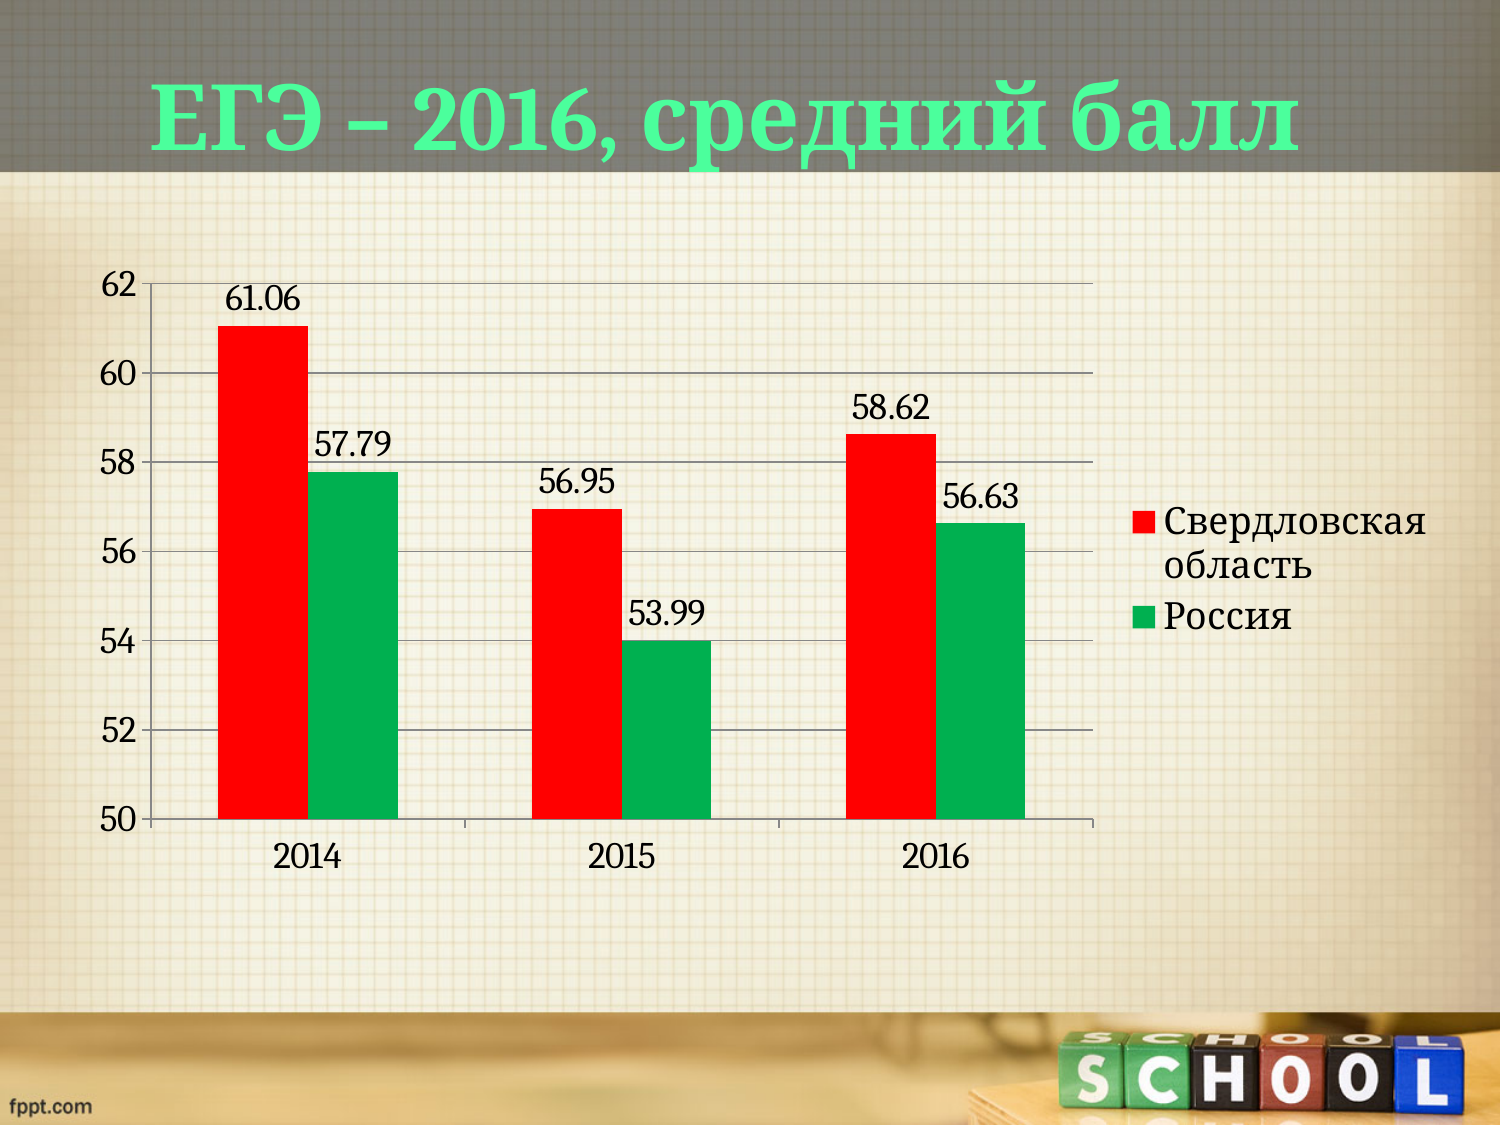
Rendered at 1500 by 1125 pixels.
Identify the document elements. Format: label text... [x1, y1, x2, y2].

chart [72, 248, 1451, 891]
title ЕГЭ – 2016, средний балл [50, 20, 1401, 209]
picture [0, 0, 1500, 1125]
